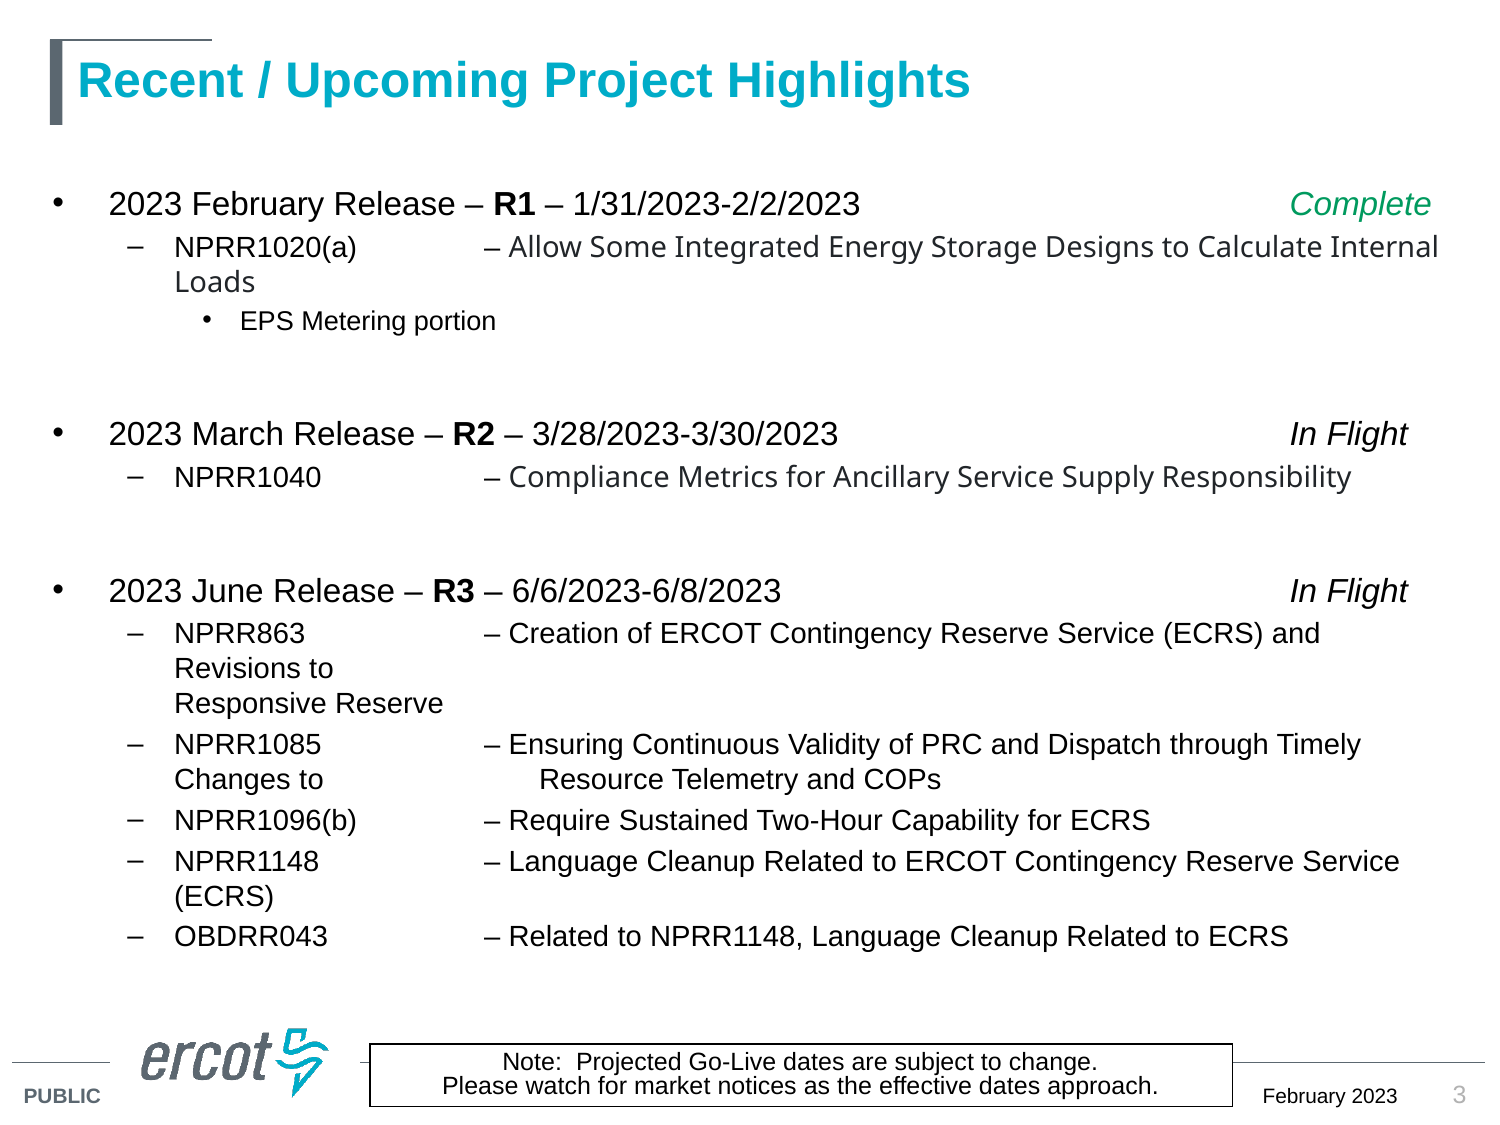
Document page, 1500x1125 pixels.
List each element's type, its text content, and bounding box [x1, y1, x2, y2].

list 2023 February Release – R1 – 1/31/2023-2/2/2023 Complete NPRR1020(a) – Allow Some Integrated Energy Storage Designs to Calculate Internal Loads EPS Metering portion 2023 March Release – R2 – 3/28/2023-3/30/2023 In Flight NPRR1040 – Compliance Metrics for Ancillary Service Supply Responsibility 2023 June Release – R3 – 6/6/2023-6/8/2023 In Flight NPRR863 – Creation of ERCOT Contingency Reserve Service (ECRS) and Revisions to Responsive Reserve NPRR1085 – Ensuring Continuous Validity of PRC and Dispatch through Timely Changes to Resource Telemetry and COPs NPRR1096(b) – Require Sustained Two-Hour Capability for ECRS NPRR1148 – Language Cleanup Related to ERCOT Contingency Reserve Service (ECRS) OBDRR043 – Related to NPRR1148, Language Cleanup Related to ECRS [37, 174, 1463, 900]
title Recent / Upcoming Project Highlights [62, 39, 1038, 118]
slide_number 3 [1437, 1076, 1475, 1112]
text_box Note: Projected Go-Live dates are subject to change. Please watch for market notices as the effective dates approach. [369, 1043, 1233, 1107]
picture [137, 1024, 332, 1100]
